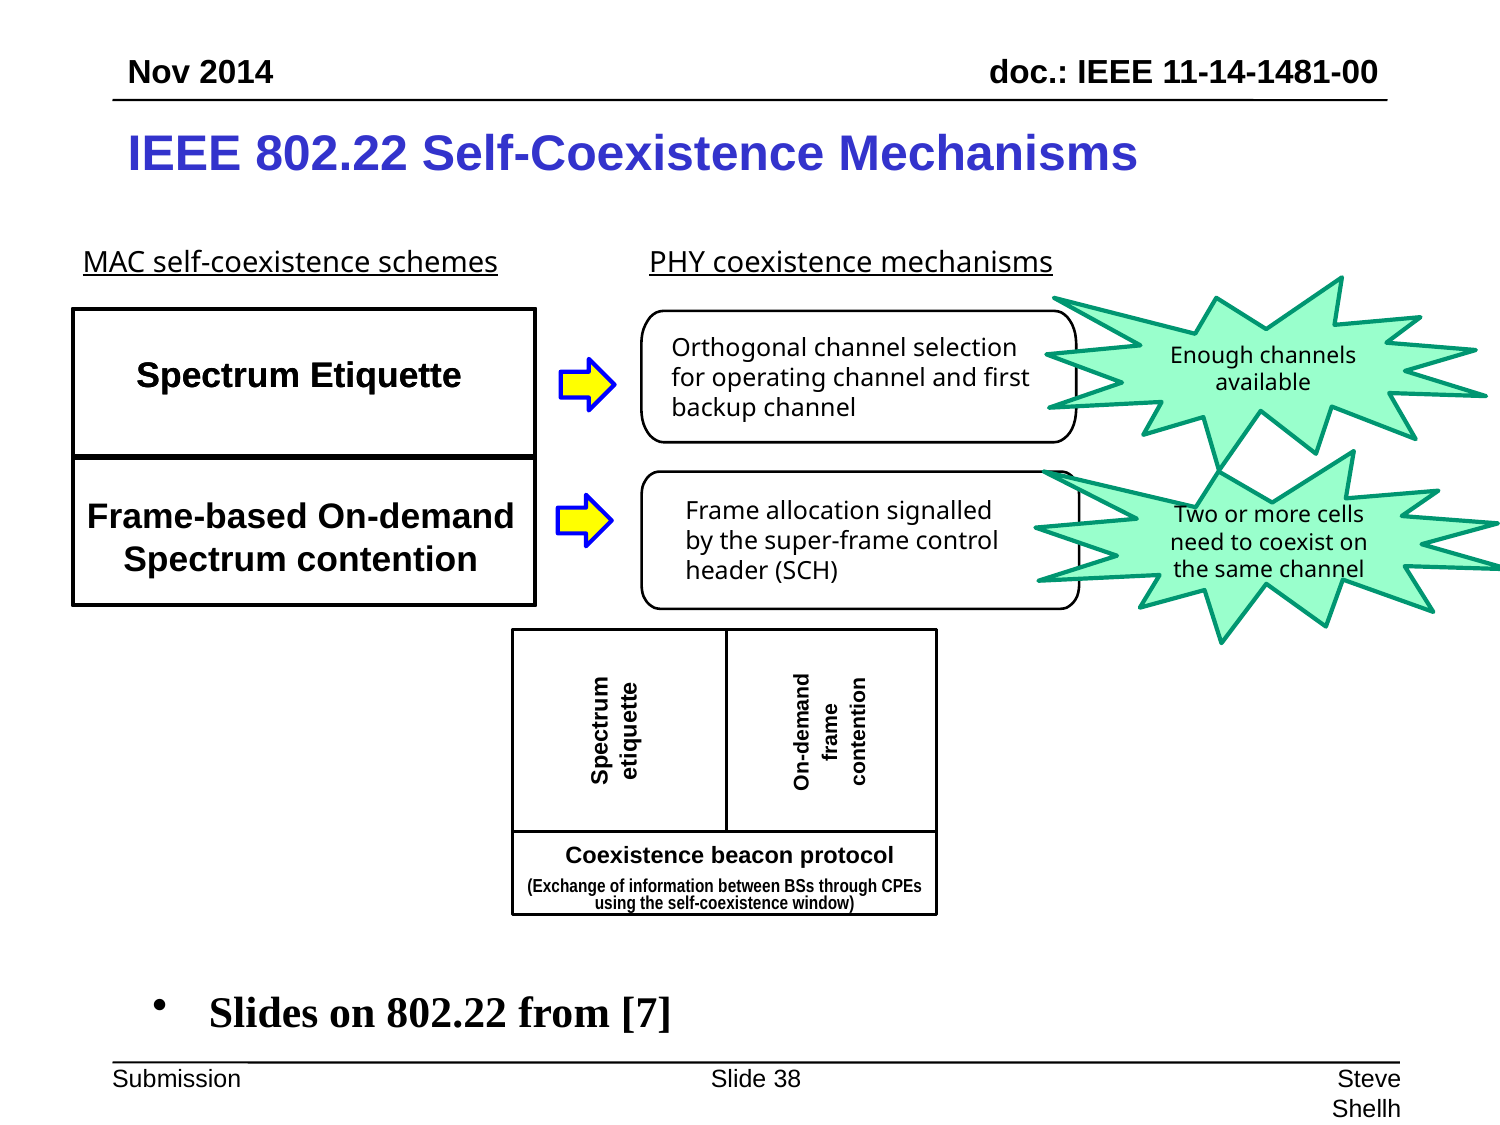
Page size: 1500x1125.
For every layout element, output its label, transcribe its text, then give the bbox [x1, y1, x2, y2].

text_box [641, 310, 1077, 443]
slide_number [112, 40, 463, 101]
text_box [641, 471, 1080, 609]
text_box PHY coexistence mechanisms [649, 242, 1054, 278]
text_box Enough channels available [1044, 275, 1489, 470]
text_box Frame allocation signalled by the super-frame control header (SCH) [685, 494, 1036, 585]
text_box MAC self-coexistence schemes [82, 242, 523, 278]
text_box Slides on 802.22 from [7] [137, 981, 1353, 1063]
slide_number Slide 38 [709, 1061, 803, 1093]
title IEEE 802.22 Self-Coexistence Mechanisms [112, 112, 1388, 288]
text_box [68, 303, 541, 610]
text_box [555, 492, 614, 549]
text_box Orthogonal channel selection for operating channel and first backup channel [671, 331, 1047, 422]
footer Steve Shellhammer, Qualcomm [1320, 1061, 1402, 1093]
text_box [558, 356, 617, 413]
text_box Two or more cells need to coexist on the same channel [1033, 449, 1500, 646]
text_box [501, 618, 948, 926]
